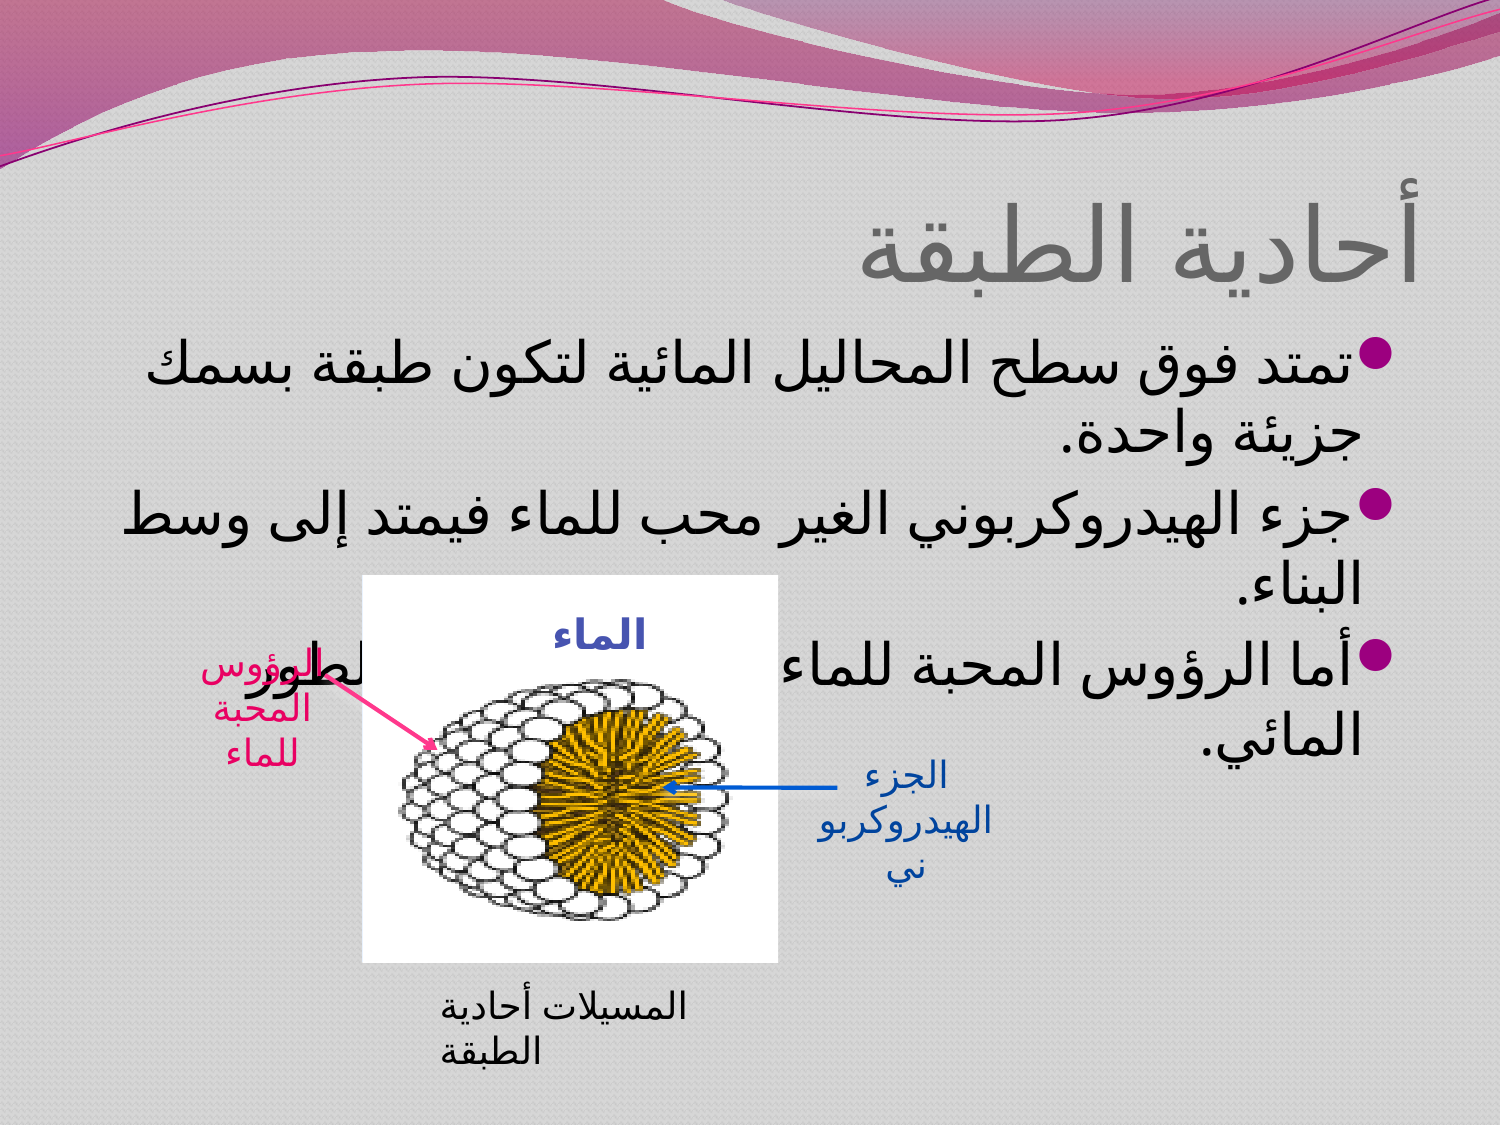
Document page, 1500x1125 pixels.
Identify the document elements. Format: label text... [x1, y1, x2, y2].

picture [362, 574, 779, 963]
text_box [324, 674, 438, 751]
text_box الجزء الهيدروكربوني [799, 743, 1013, 894]
text_box الرؤوس المحبة للماء [174, 631, 350, 782]
list تمتد فوق سطح المحاليل المائية لتكون طبقة بسمك جزيئة واحدة. جزء الهيدروكربوني الغير محب للماء فيمتد إلى وسط البناء. أما الرؤوس المحبة للماء فتمتد إلى داخل الطور المائي. [75, 317, 1425, 1038]
title أحادية الطبقة [75, 115, 1425, 303]
text_box المسيلات أحادية الطبقة [424, 975, 738, 1080]
